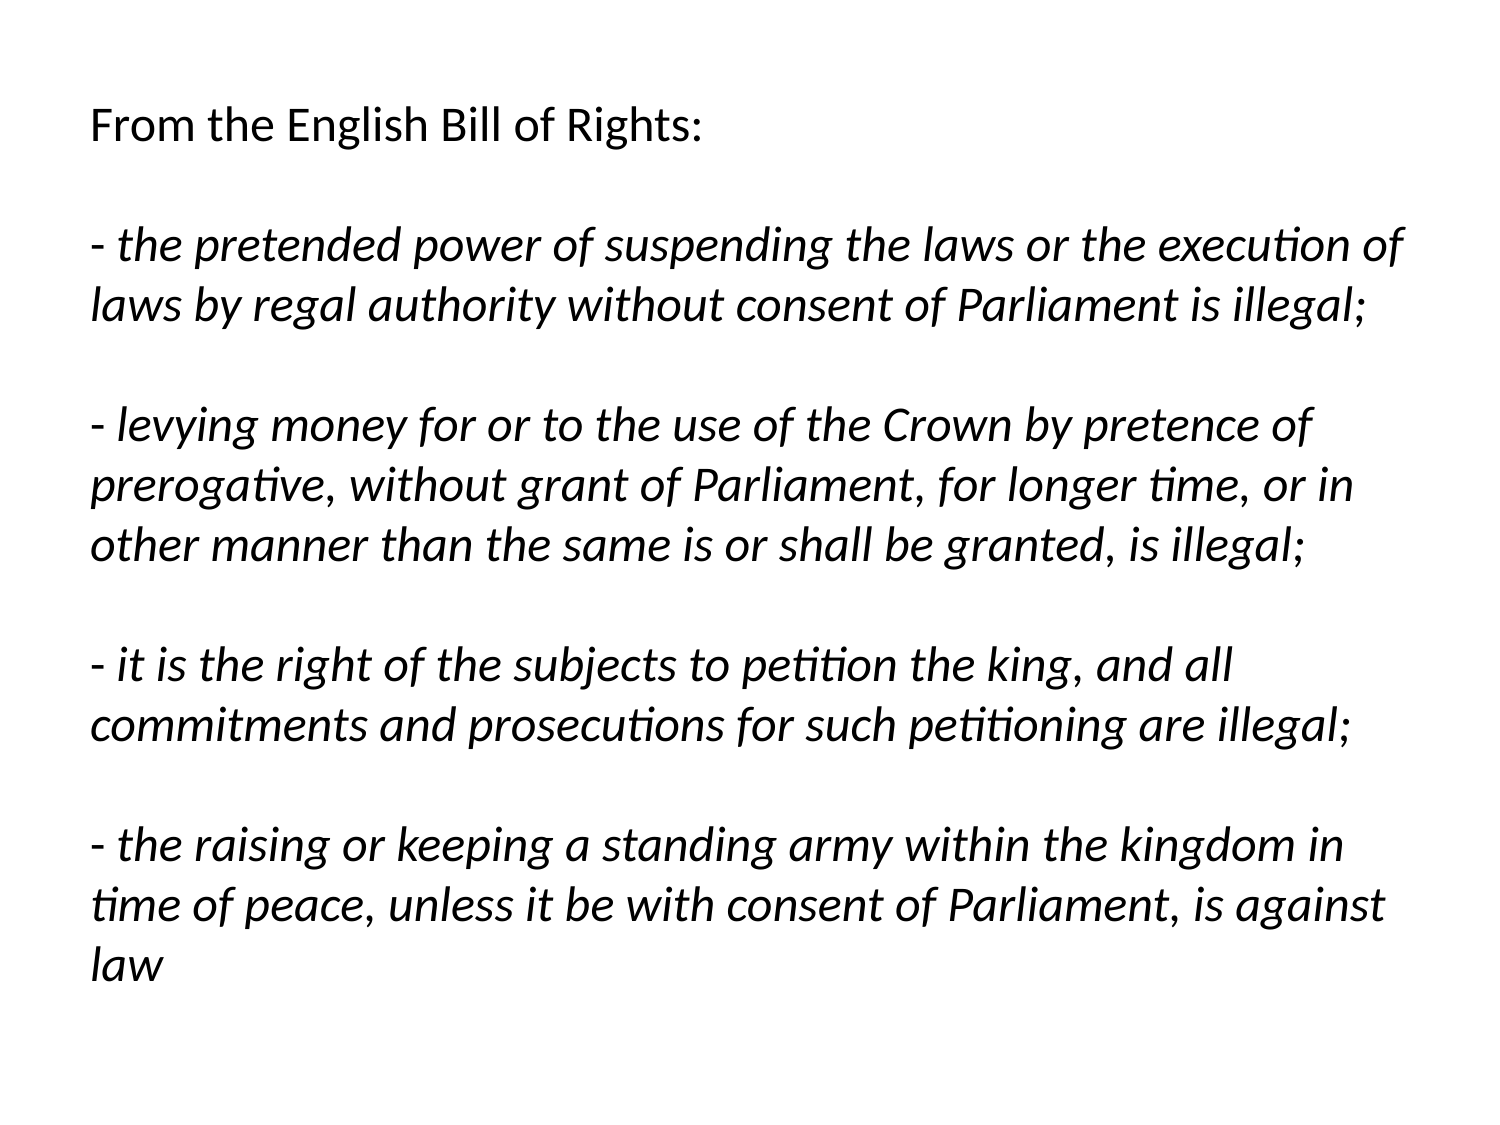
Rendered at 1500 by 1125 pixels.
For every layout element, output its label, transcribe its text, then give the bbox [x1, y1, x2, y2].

title From the English Bill of Rights: - the pretended power of suspending the laws or the execution of laws by regal authority without consent of Parliament is illegal; - levying money for or to the use of the Crown by pretence of prerogative, without grant of Parliament, for longer time, or in other manner than the same is or shall be granted, is illegal; - it is the right of the subjects to petition the king, and all commitments and prosecutions for such petitioning are illegal; - the raising or keeping a standing army within the kingdom in time of peace, unless it be with consent of Parliament, is against law [75, 45, 1425, 1038]
